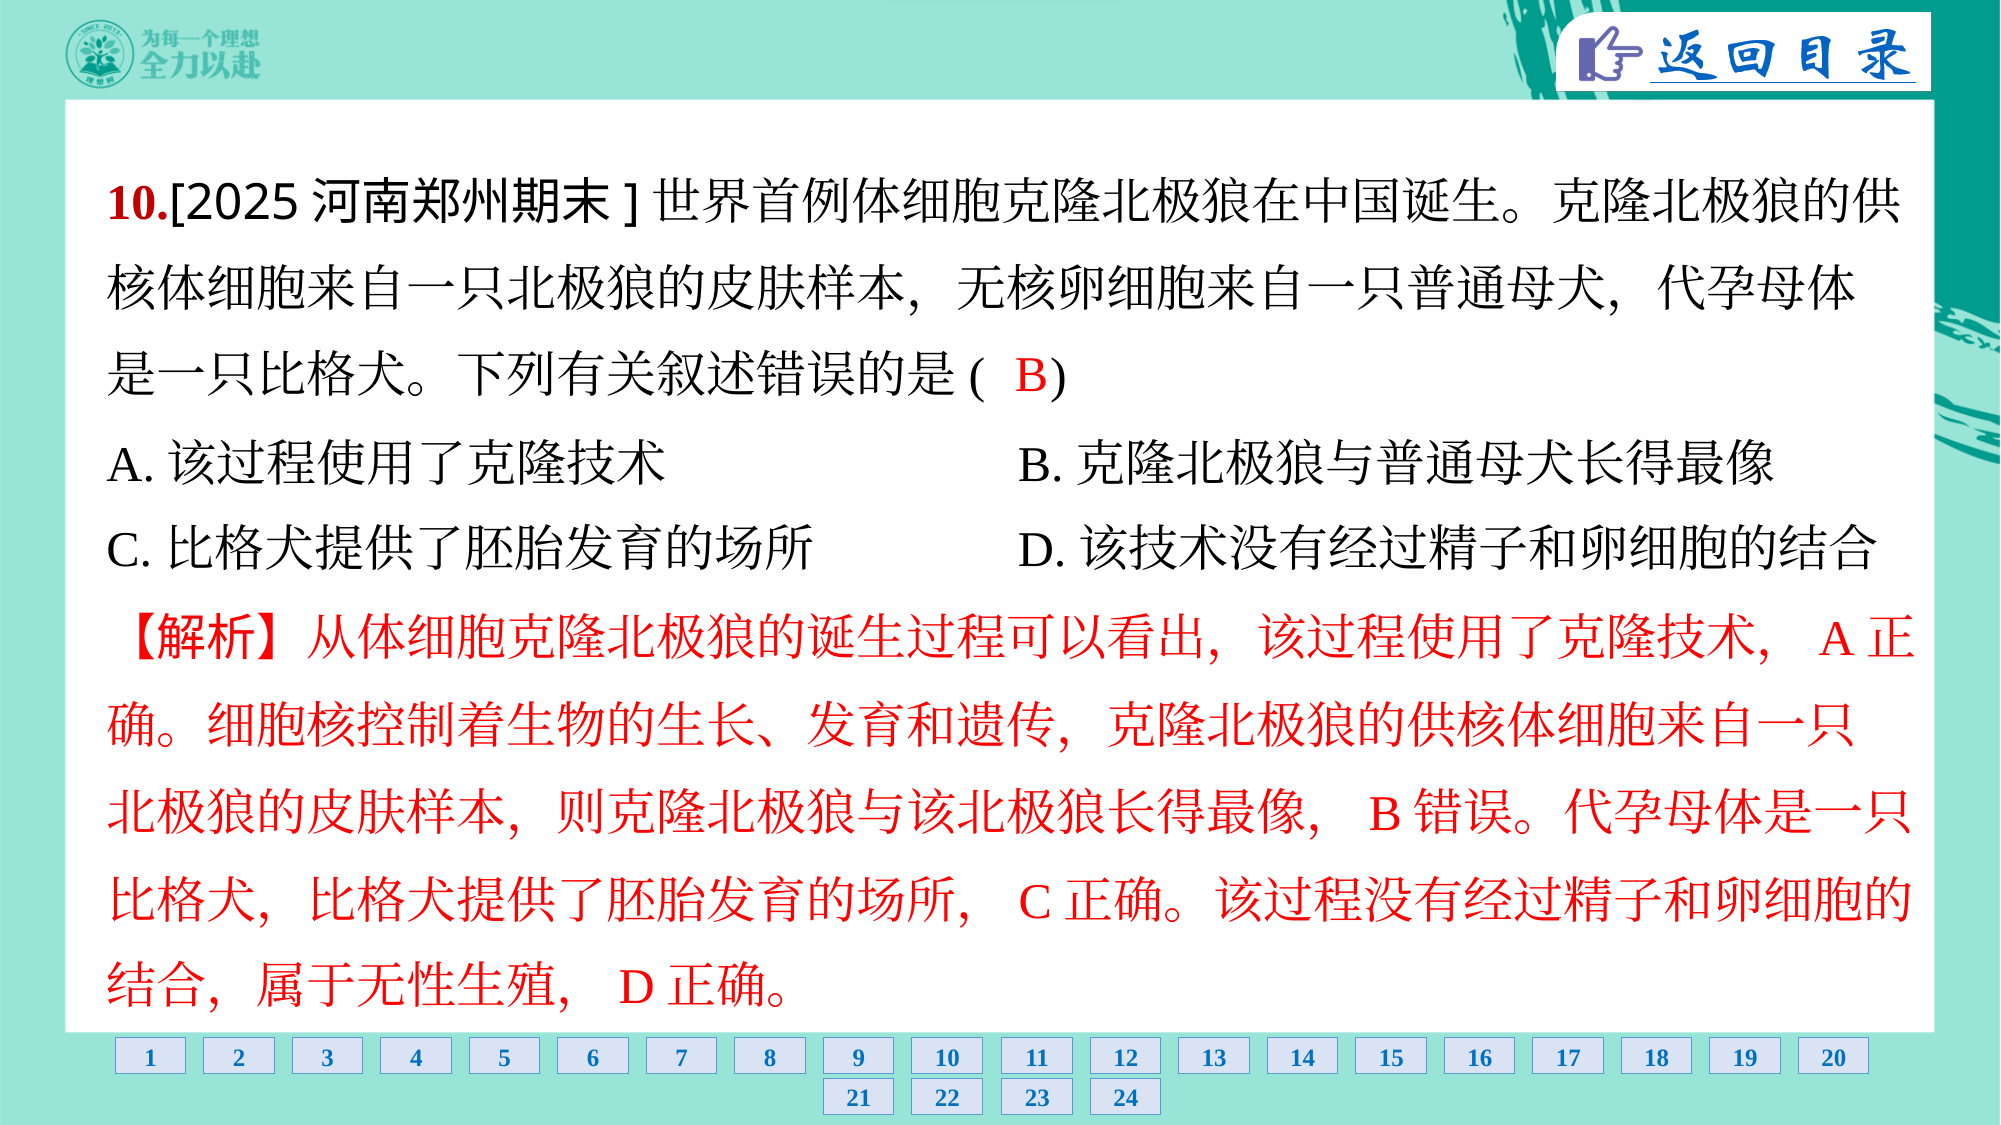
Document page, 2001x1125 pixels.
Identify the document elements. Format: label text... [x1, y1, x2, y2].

text_box A.该过程使用了克隆技术 B.克隆北极狼与普通母犬长得最像 C.比格犬提供了胚胎发育的场所 D.该技术没有经过精子和卵细胞的结合 [106, 403, 1895, 568]
text_box 10.[2025河南郑州期末]世界首例体细胞克隆北极狼在中国诞生。克隆北极狼的供 核体细胞来自一只北极狼的皮肤样本，无核卵细胞来自一只普通母犬，代孕母体 是一只比格犬。下列有关叙述错误的是( ) [106, 141, 1895, 393]
picture [0, 0, 2000, 1125]
text_box 【解析】从体细胞克隆北极狼的诞生过程可以看出，该过程使用了克隆技术，A正 确。细胞核控制着生物的生长、发育和遗传，克隆北极狼的供核体细胞来自一只 北极狼的皮肤样本，则克隆北极狼与该北极狼长得最像，B错误。代孕母体是一只 比格犬，比格犬提供了胚胎发育的场所，C正确。该过程没有经过精子和卵细胞的 结合，属于无性生殖，D正确。 [106, 578, 1895, 1005]
text_box B [996, 315, 1067, 393]
